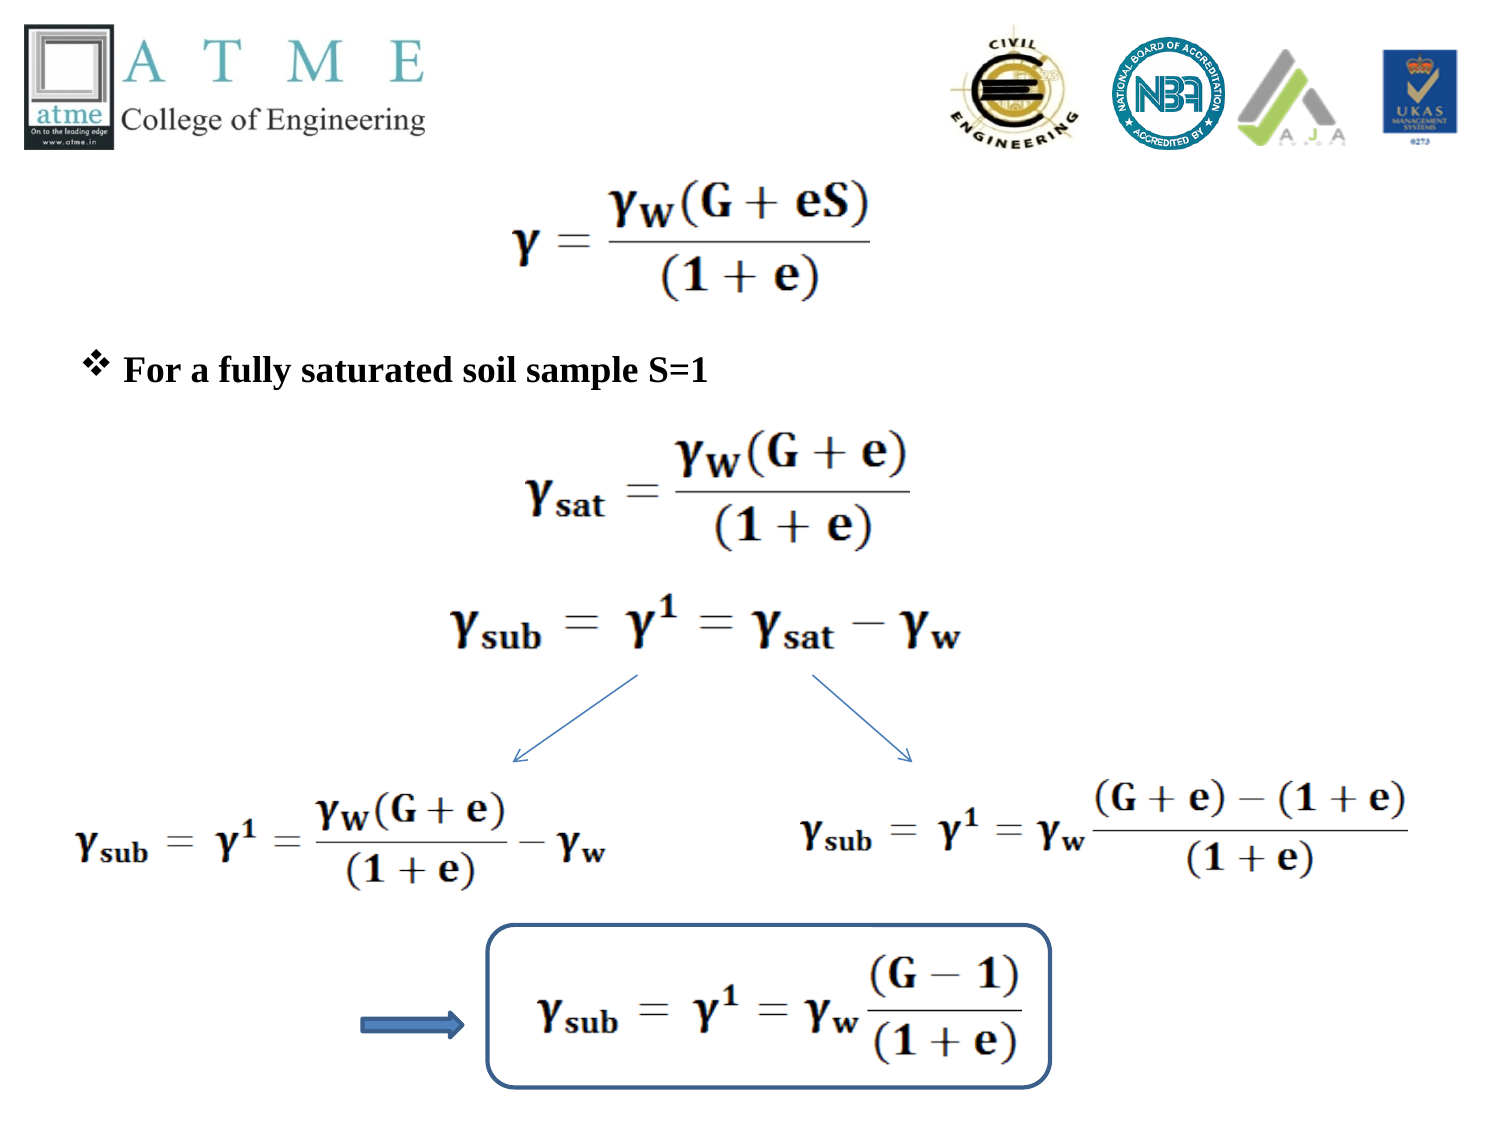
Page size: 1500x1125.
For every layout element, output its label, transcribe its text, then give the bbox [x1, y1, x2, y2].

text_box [512, 674, 638, 763]
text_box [812, 674, 913, 763]
picture [799, 774, 1408, 888]
picture [1237, 49, 1458, 146]
picture [950, 24, 1080, 150]
picture [1179, 37, 1225, 79]
picture [1184, 109, 1225, 150]
picture [24, 24, 425, 150]
picture [74, 787, 608, 901]
picture [537, 949, 1023, 1076]
picture [1209, 103, 1218, 120]
text_box [485, 922, 1053, 1090]
picture [512, 174, 870, 313]
picture [524, 424, 910, 563]
text_box [360, 1010, 465, 1040]
text_box For a fully saturated soil sample S=1 [64, 337, 725, 398]
picture [1112, 37, 1213, 150]
picture [449, 587, 965, 663]
